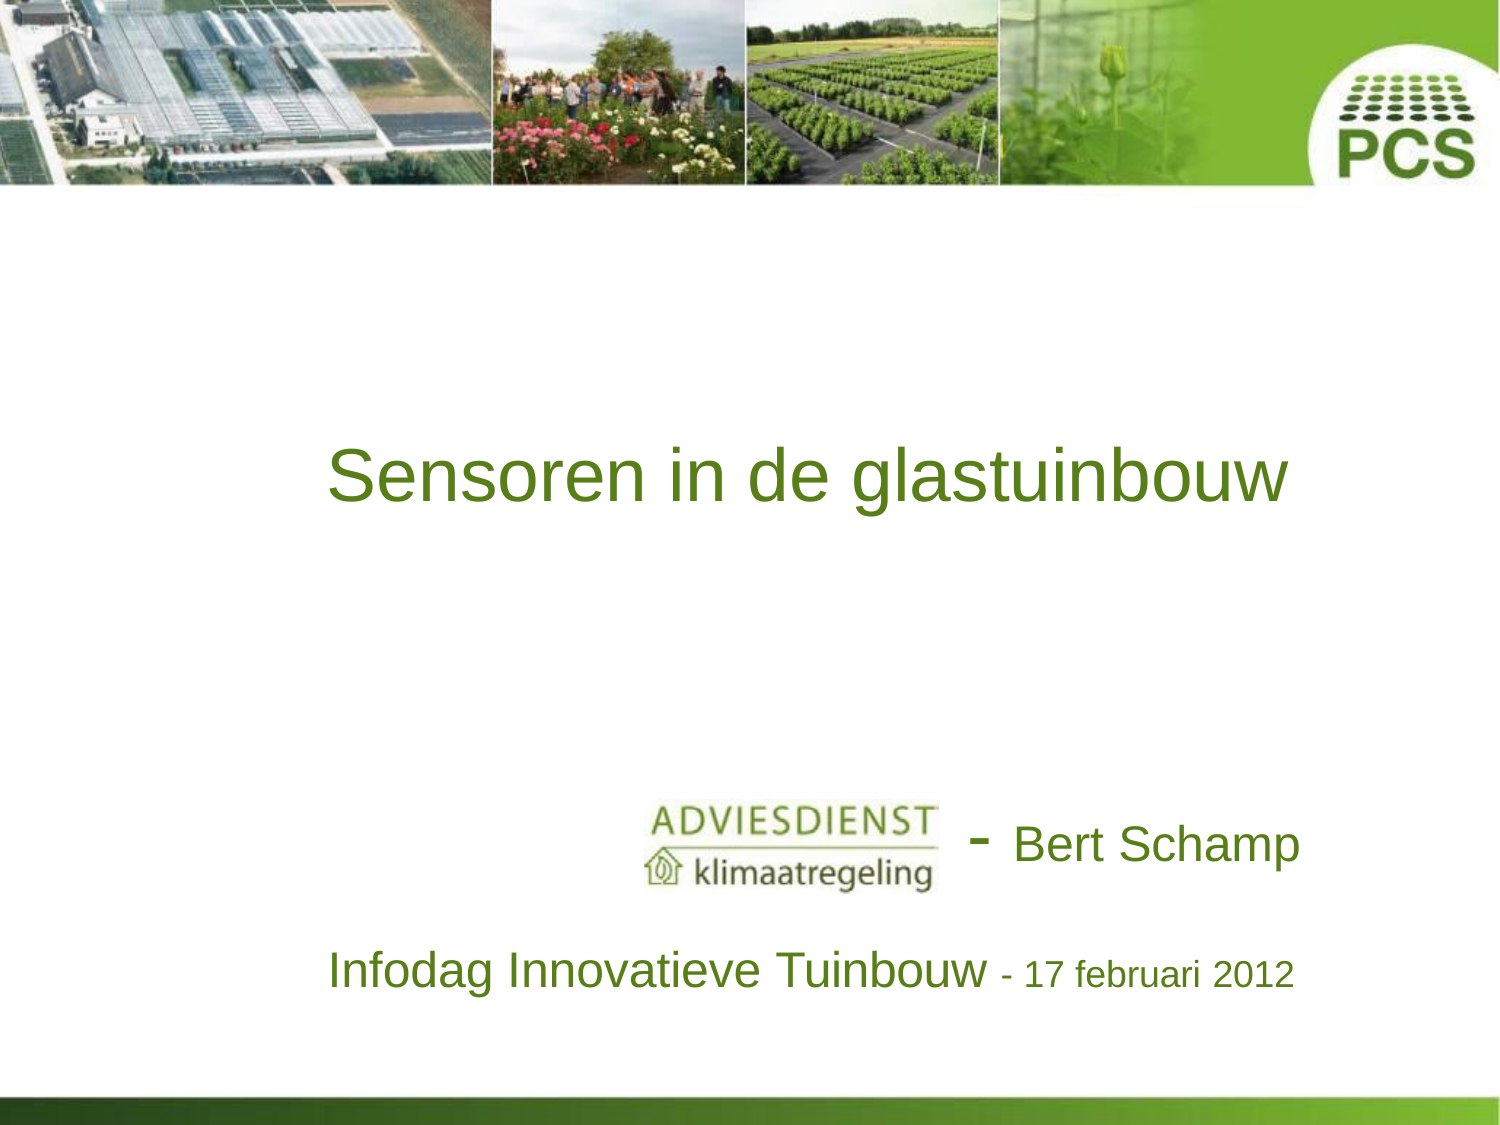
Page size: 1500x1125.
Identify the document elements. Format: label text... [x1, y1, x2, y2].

text_box [0, 0, 1500, 1125]
title Sensoren in de glastuinbouw [324, 424, 1292, 615]
text_box [643, 799, 939, 894]
text_box - Bert Schamp Infodag Innovatieve Tuinbouw - 17 februari 2012 [325, 784, 1305, 998]
